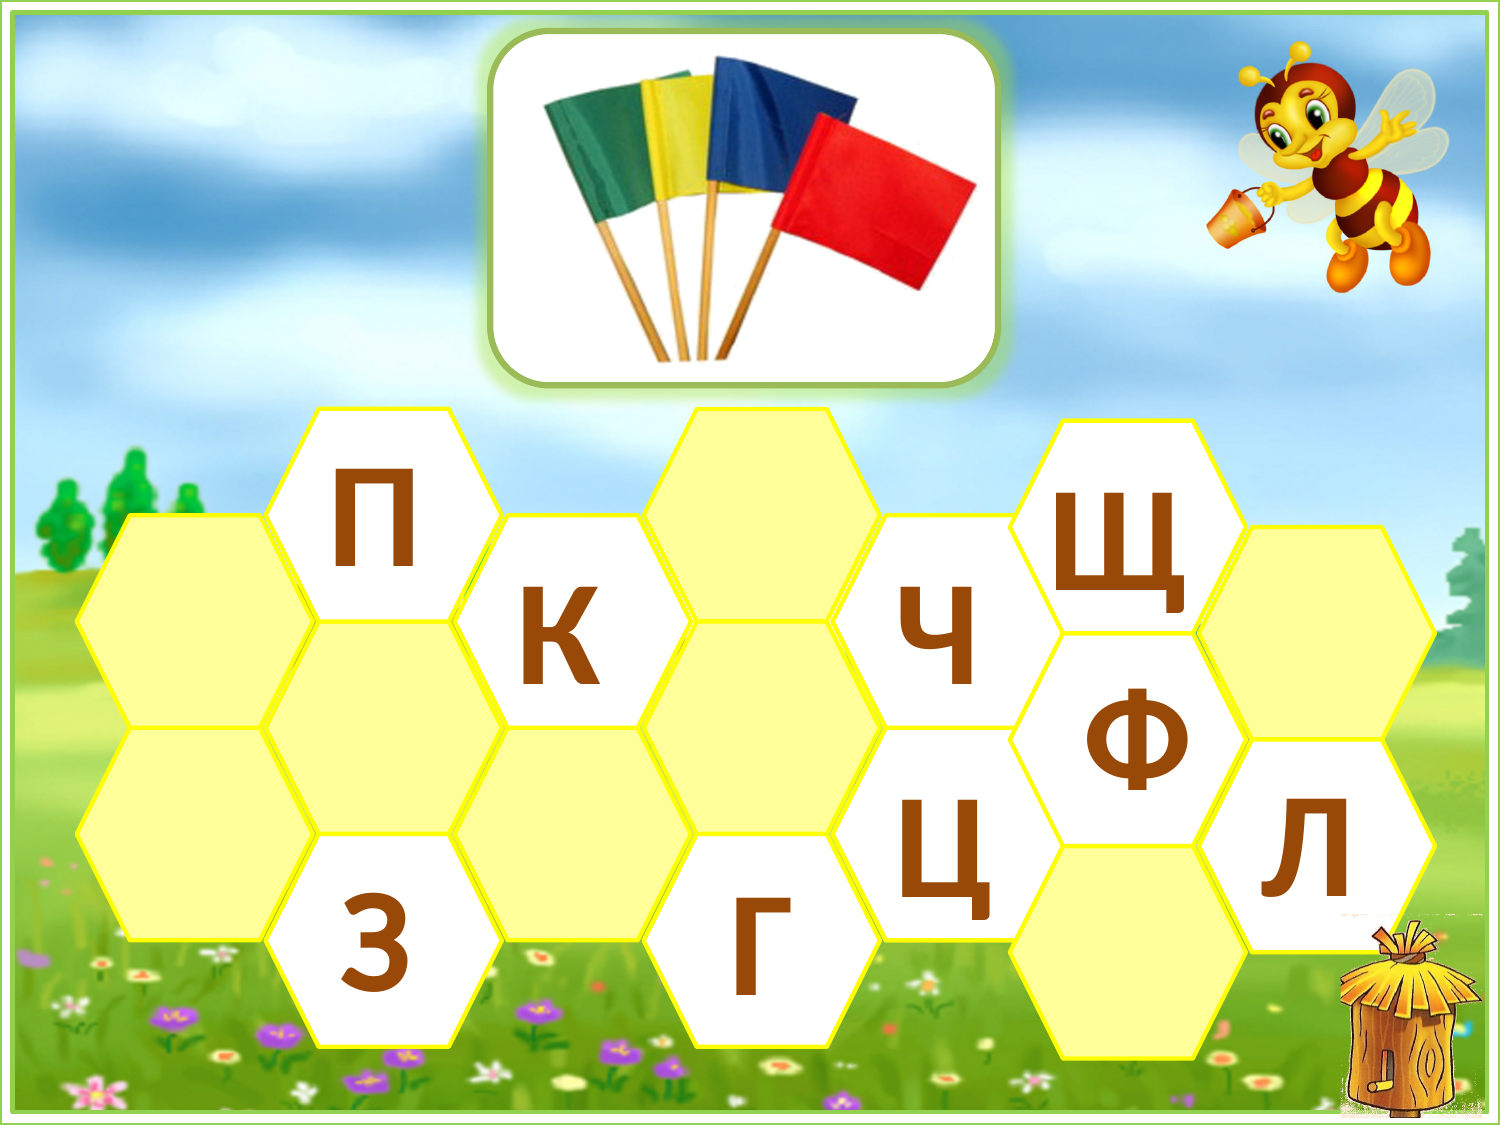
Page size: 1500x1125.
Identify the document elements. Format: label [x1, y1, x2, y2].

text_box [74, 513, 312, 730]
text_box [832, 515, 1004, 729]
text_box [263, 629, 501, 832]
text_box [265, 408, 502, 622]
picture [528, 54, 987, 386]
text_box [1007, 854, 1245, 1061]
text_box [1009, 641, 1247, 847]
text_box [1198, 739, 1436, 953]
text_box [643, 833, 881, 1048]
text_box [454, 515, 692, 729]
text_box [265, 833, 502, 1048]
text_box [453, 736, 693, 943]
text_box [645, 619, 827, 832]
text_box [832, 736, 1070, 941]
text_box [1009, 420, 1247, 634]
text_box [642, 406, 882, 619]
text_box [488, 28, 1001, 382]
text_box [1252, 524, 1437, 738]
picture [15, 15, 1485, 1118]
text_box [74, 728, 314, 943]
